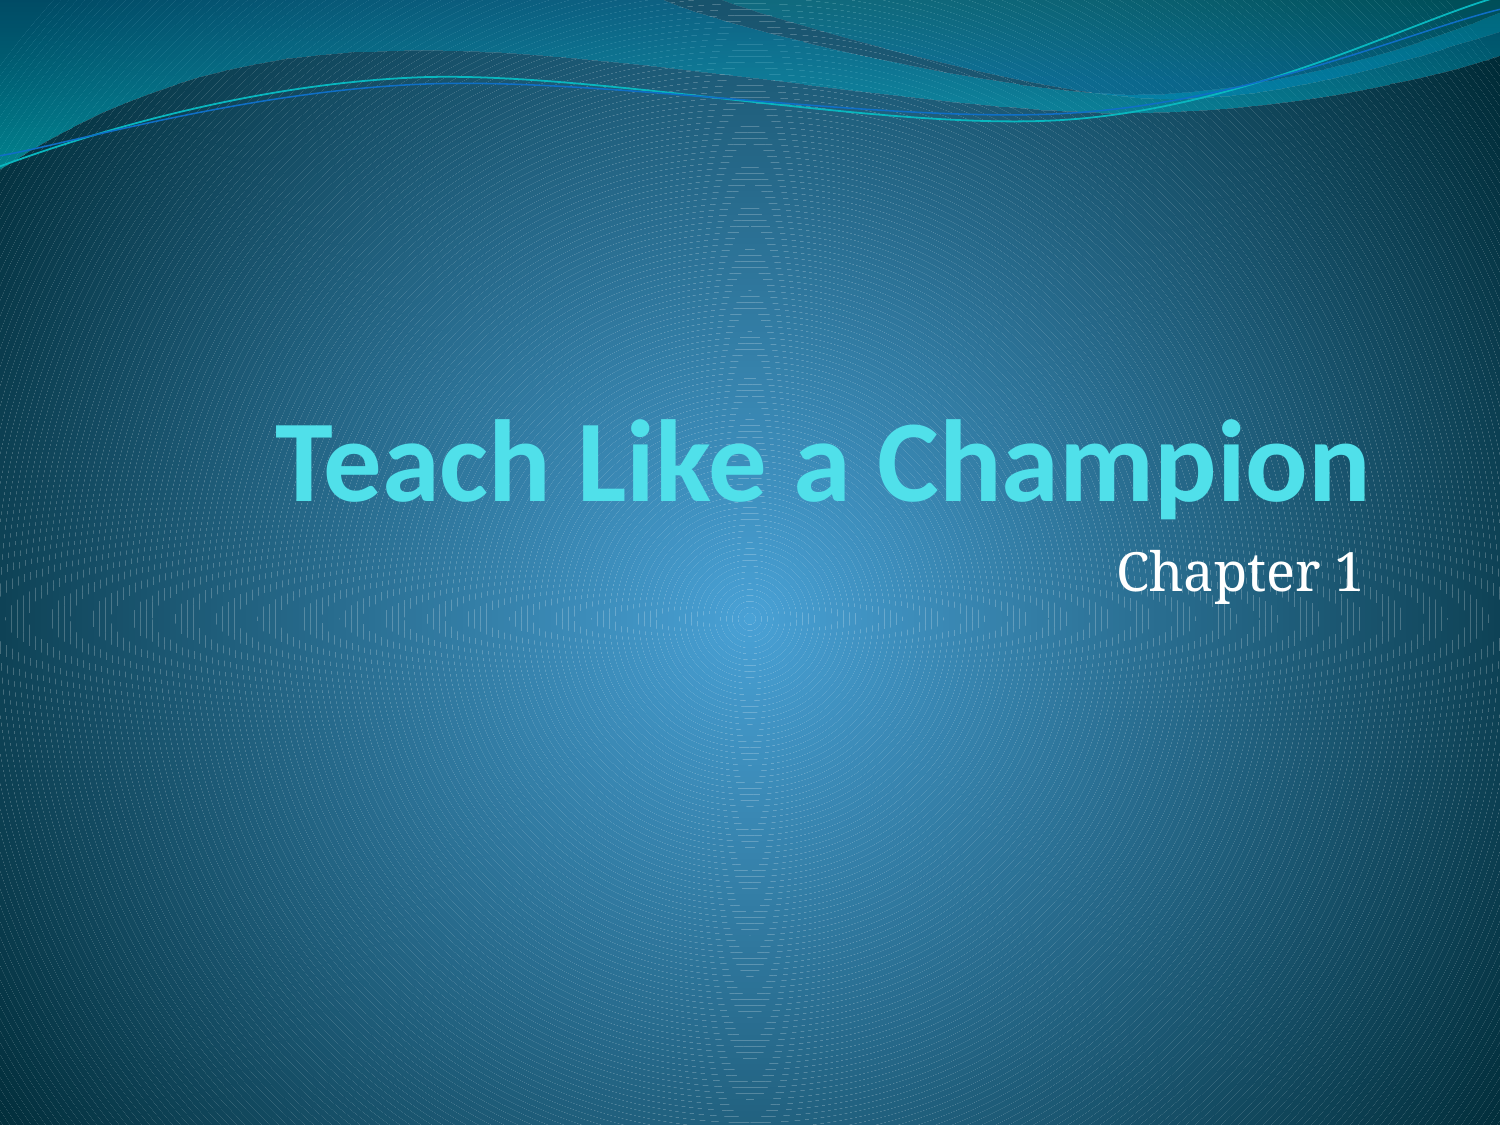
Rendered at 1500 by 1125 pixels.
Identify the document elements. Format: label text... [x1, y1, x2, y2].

subtitle Chapter 1 [87, 529, 1376, 818]
title Teach Like a Champion [87, 224, 1376, 525]
